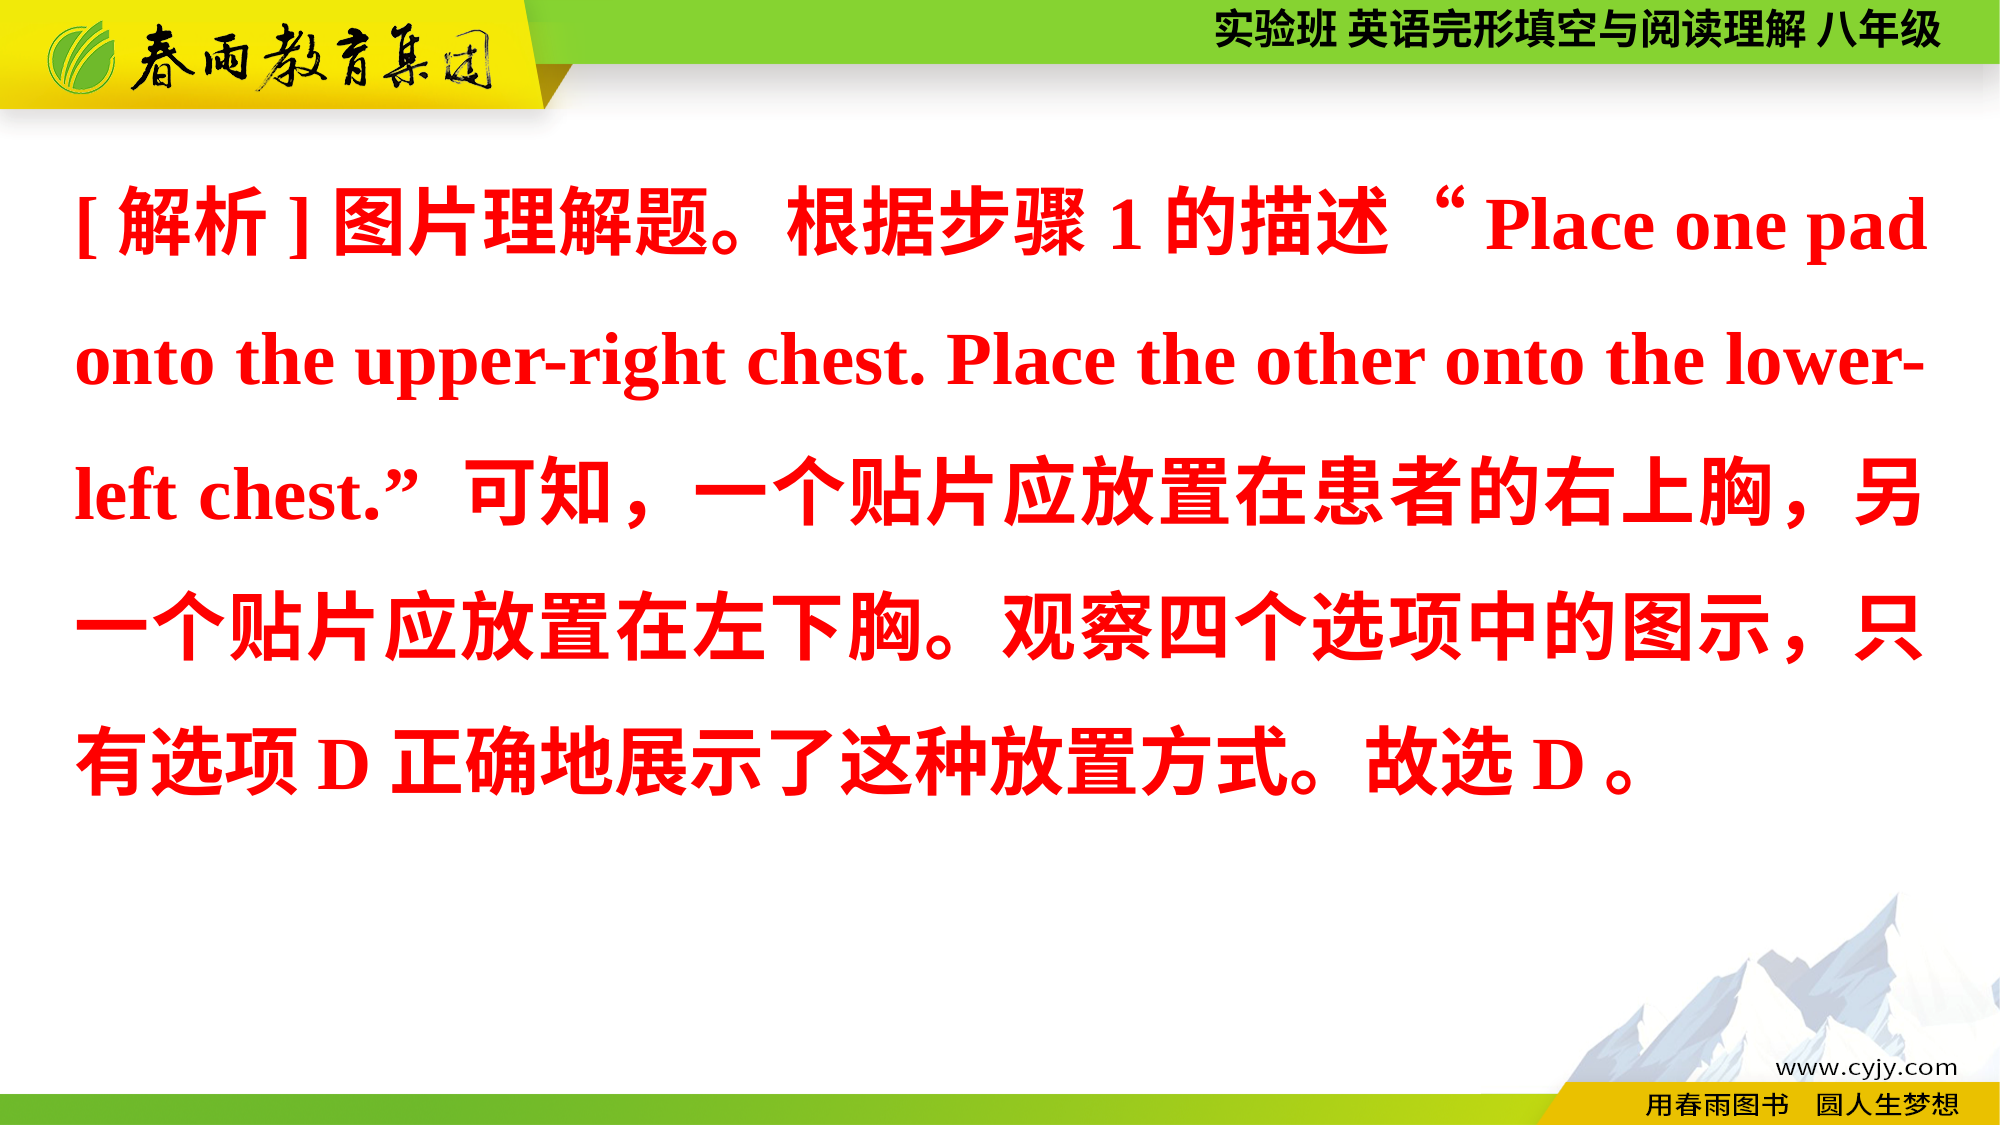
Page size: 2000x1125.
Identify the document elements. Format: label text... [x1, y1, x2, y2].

list [解析]图片理解题。根据步骤1的描述“Place one pad onto the upper-right chest. Place the other onto the lower-left chest.” 可知，一个贴片应放置在患者的右上胸，另一个贴片应放置在左下胸。观察四个选项中的图示，只有选项D正确地展示了这种放置方式。故选D。 [59, 122, 1944, 820]
picture [0, 0, 2000, 1125]
